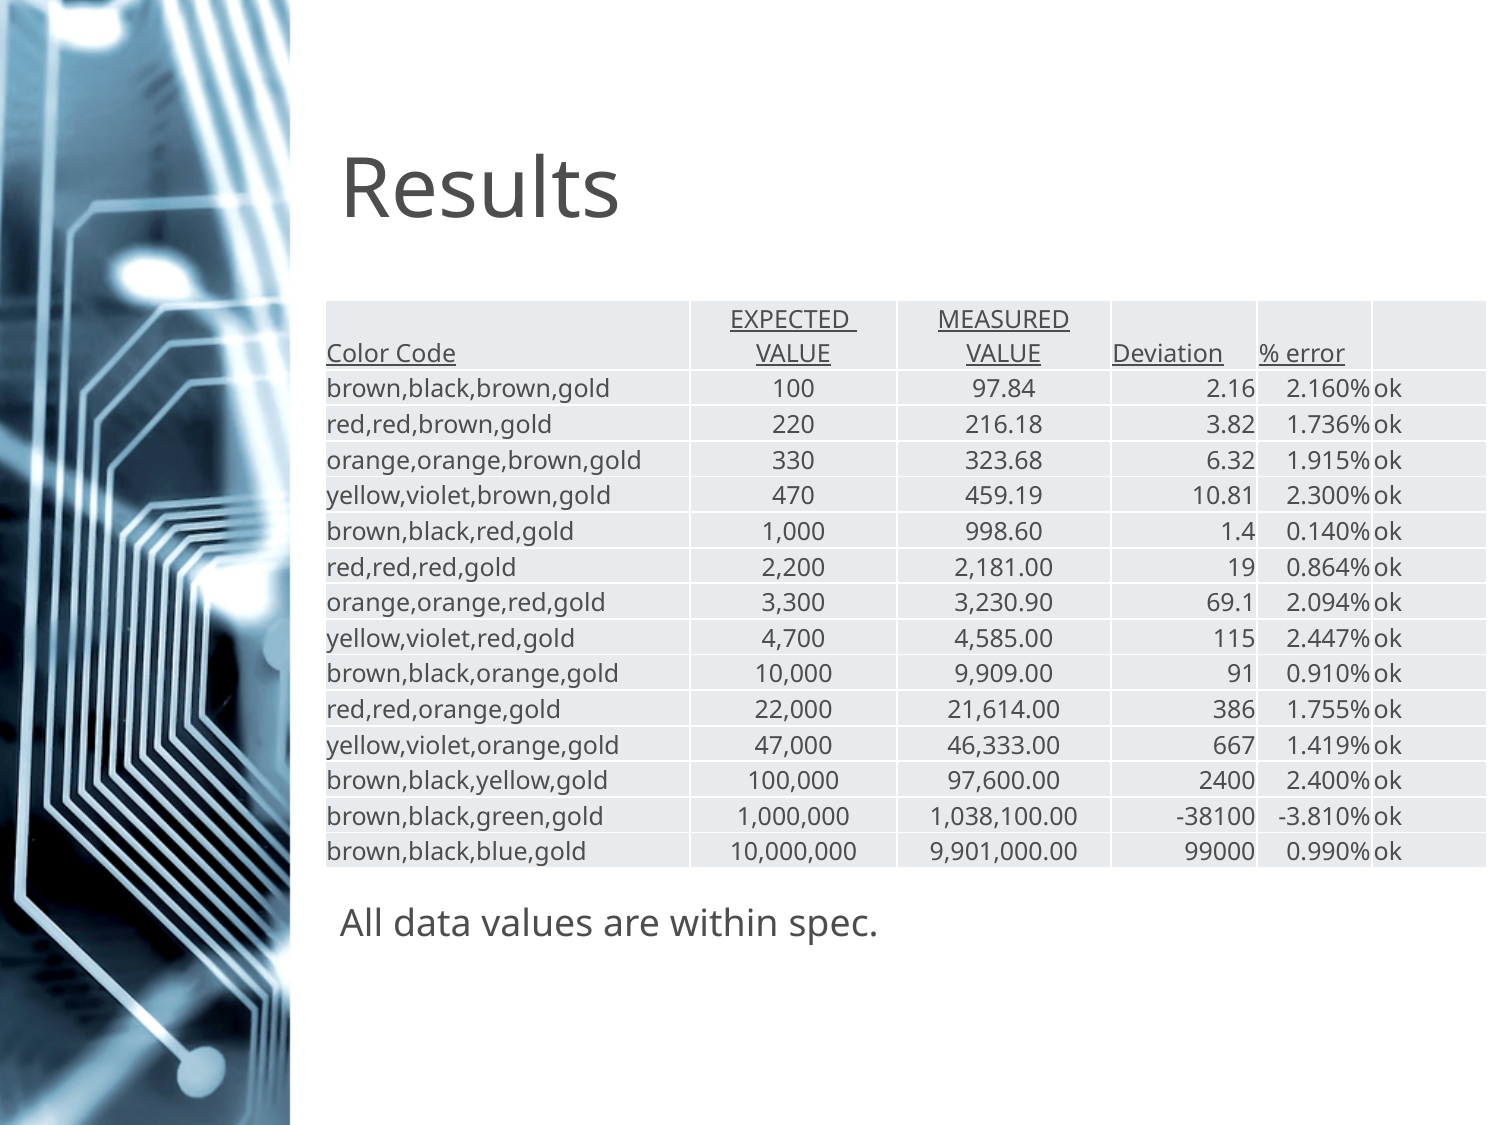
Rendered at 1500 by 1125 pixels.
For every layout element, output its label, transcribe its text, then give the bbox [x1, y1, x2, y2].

table_cell ok [1373, 549, 1486, 582]
table_cell ok [1373, 442, 1486, 476]
list All data values are within spec. [324, 900, 1463, 1025]
table_cell 46,333.00 [898, 727, 1110, 760]
table_cell 667 [1112, 727, 1256, 760]
table_cell 100,000 [691, 762, 896, 796]
table_cell 10.81 [1112, 477, 1256, 511]
table_cell ok [1373, 620, 1486, 654]
table_cell ok [1373, 513, 1486, 547]
table_cell orange,orange,brown,gold [326, 442, 689, 476]
table_cell 2400 [1112, 762, 1256, 796]
table_cell 2,200 [691, 549, 896, 582]
table_cell 9,909.00 [898, 655, 1110, 689]
table_cell 1,000,000 [691, 798, 896, 832]
table_cell brown,black,blue,gold [326, 833, 689, 867]
table_cell 3,300 [691, 584, 896, 618]
table_cell ok [1373, 371, 1486, 404]
table_cell 1.915% [1258, 442, 1371, 476]
table_cell 386 [1112, 691, 1256, 725]
table_cell ok [1373, 477, 1486, 511]
table_cell 97,600.00 [898, 762, 1110, 796]
table_cell 998.60 [898, 513, 1110, 547]
table_cell 69.1 [1112, 584, 1256, 618]
table_cell 330 [691, 442, 896, 476]
table_cell 97.84 [898, 371, 1110, 404]
table_cell 0.864% [1258, 549, 1371, 582]
table_cell brown,black,green,gold [326, 798, 689, 832]
table_cell brown,black,red,gold [326, 513, 689, 547]
table_cell ok [1373, 762, 1486, 796]
table_cell brown,black,orange,gold [326, 655, 689, 689]
table_cell 2.16 [1112, 371, 1256, 404]
table_cell 115 [1112, 620, 1256, 654]
title Results [324, 125, 1463, 243]
table_cell 2.447% [1258, 620, 1371, 654]
table_header EXPECTED VALUE [691, 301, 896, 369]
table_cell 0.910% [1258, 655, 1371, 689]
table_cell ok [1373, 406, 1486, 440]
table_cell ok [1373, 584, 1486, 618]
table_cell ok [1373, 727, 1486, 760]
table_cell 323.68 [898, 442, 1110, 476]
table_cell red,red,orange,gold [326, 691, 689, 725]
table_cell yellow,violet,brown,gold [326, 477, 689, 511]
table_cell 19 [1112, 549, 1256, 582]
table_cell ok [1373, 655, 1486, 689]
table_cell 2.094% [1258, 584, 1371, 618]
table_cell orange,orange,red,gold [326, 584, 689, 618]
table_cell 220 [691, 406, 896, 440]
table_header Color Code [326, 301, 689, 369]
table_cell 10,000 [691, 655, 896, 689]
table_cell 6.32 [1112, 442, 1256, 476]
table_cell 1.736% [1258, 406, 1371, 440]
table_cell ok [1373, 798, 1486, 832]
table_cell 2.300% [1258, 477, 1371, 511]
table_header Deviation [1112, 301, 1256, 369]
table_cell 2.160% [1258, 371, 1371, 404]
table_cell brown,black,brown,gold [326, 371, 689, 404]
table_cell 2.400% [1258, 762, 1371, 796]
table_cell 99000 [1112, 833, 1256, 867]
table_cell 1.755% [1258, 691, 1371, 725]
table_cell red,red,red,gold [326, 549, 689, 582]
table_cell 459.19 [898, 477, 1110, 511]
table_cell 1.4 [1112, 513, 1256, 547]
table_cell 4,700 [691, 620, 896, 654]
table_header MEASURED VALUE [898, 301, 1110, 369]
table_cell ok [1373, 691, 1486, 725]
table_cell -3.810% [1258, 798, 1371, 832]
table_cell 22,000 [691, 691, 896, 725]
table_cell 100 [691, 371, 896, 404]
table_cell 1,038,100.00 [898, 798, 1110, 832]
table_cell yellow,violet,red,gold [326, 620, 689, 654]
table_cell 0.140% [1258, 513, 1371, 547]
table_cell brown,black,yellow,gold [326, 762, 689, 796]
table_cell 9,901,000.00 [898, 833, 1110, 867]
picture [0, 0, 1500, 1125]
table_cell 0.990% [1258, 833, 1371, 867]
table_cell 10,000,000 [691, 833, 896, 867]
table_cell 91 [1112, 655, 1256, 689]
table_cell 1.419% [1258, 727, 1371, 760]
table_cell red,red,brown,gold [326, 406, 689, 440]
table_cell 1,000 [691, 513, 896, 547]
table_cell yellow,violet,orange,gold [326, 727, 689, 760]
table_cell 3,230.90 [898, 584, 1110, 618]
table_header [1373, 301, 1486, 369]
table_cell -38100 [1112, 798, 1256, 832]
table_cell ok [1373, 833, 1486, 867]
table_cell 47,000 [691, 727, 896, 760]
table_header % error [1258, 301, 1371, 369]
table_cell 21,614.00 [898, 691, 1110, 725]
table_cell 216.18 [898, 406, 1110, 440]
table_cell 4,585.00 [898, 620, 1110, 654]
table_cell 470 [691, 477, 896, 511]
table_cell 2,181.00 [898, 549, 1110, 582]
table_cell 3.82 [1112, 406, 1256, 440]
